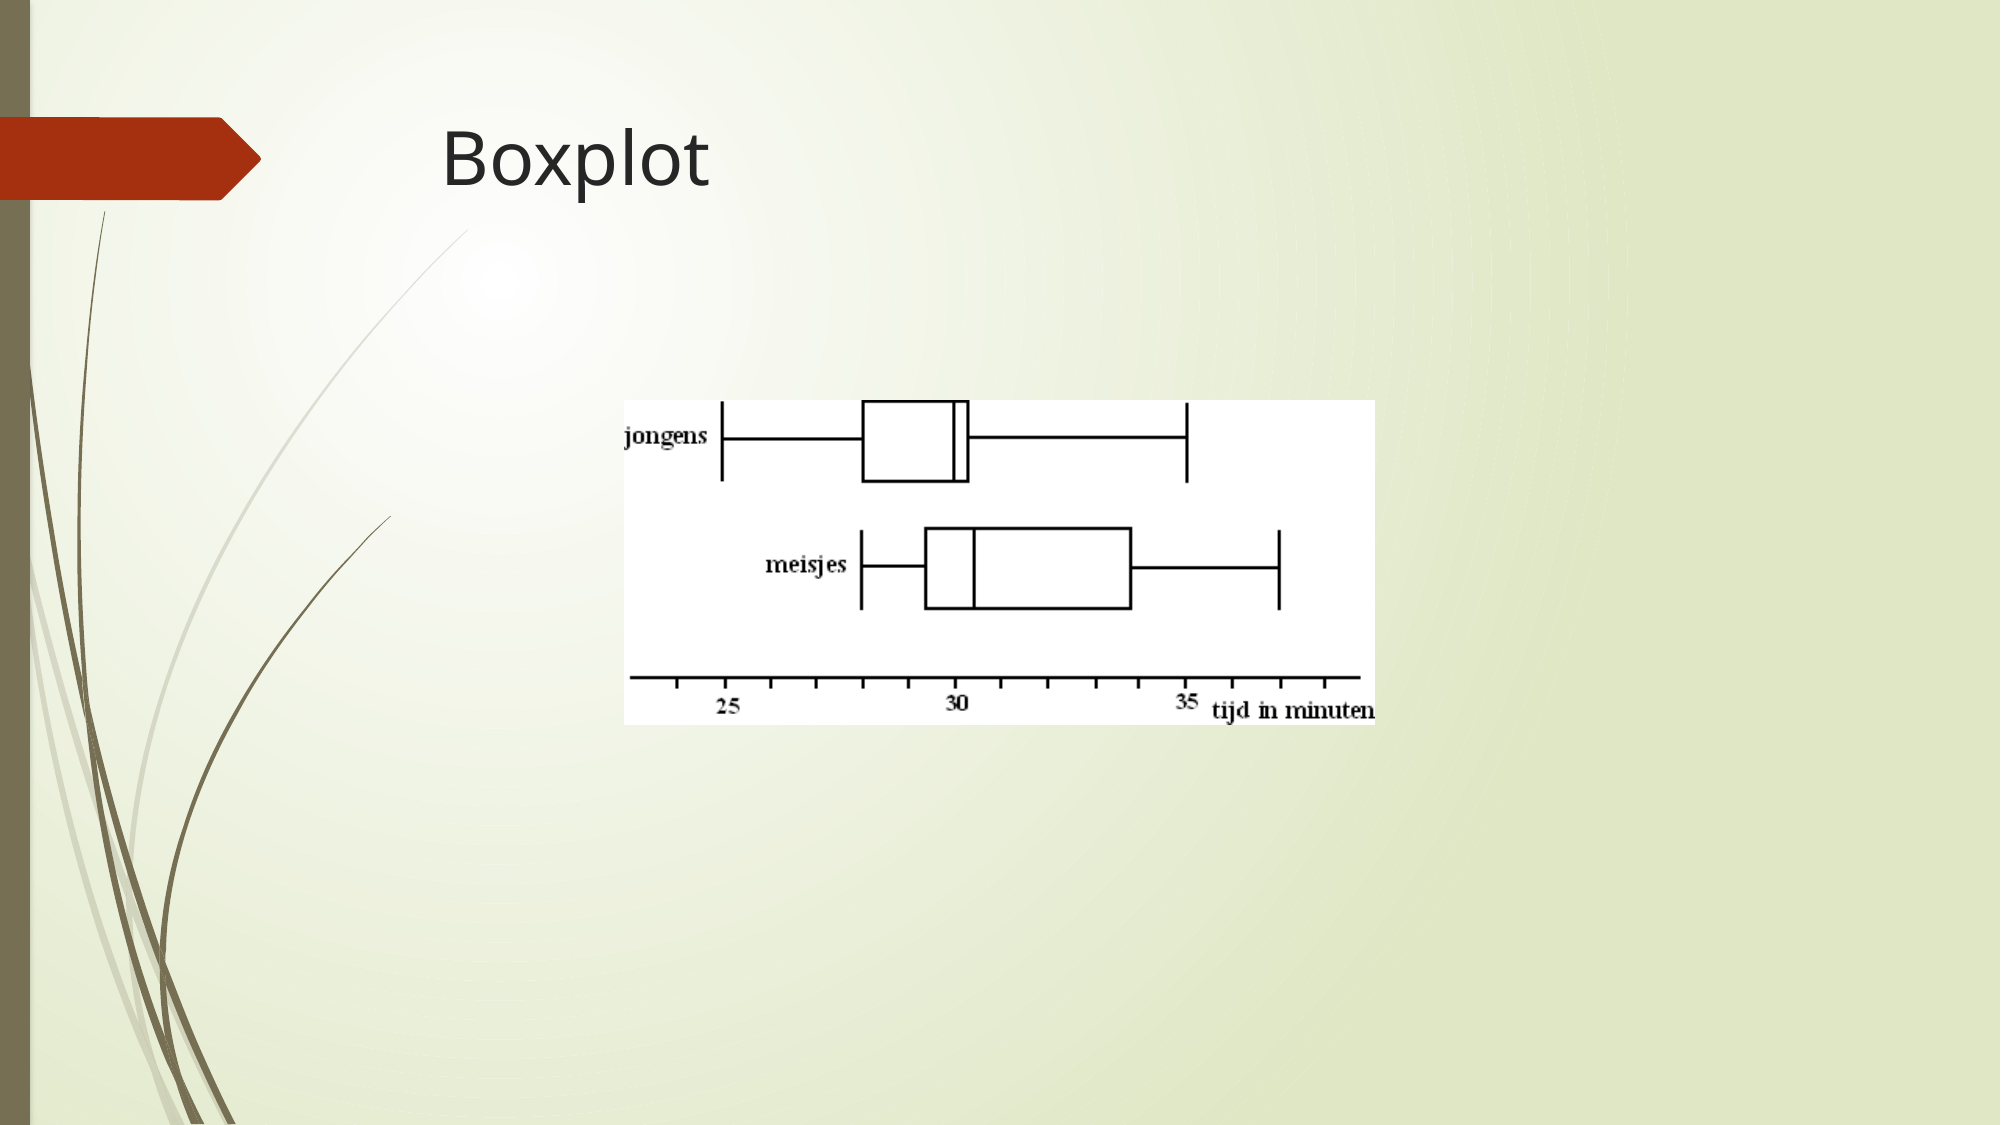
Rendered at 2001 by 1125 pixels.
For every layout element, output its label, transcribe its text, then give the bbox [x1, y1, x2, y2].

picture [624, 400, 1376, 725]
title Boxplot [425, 102, 1888, 313]
